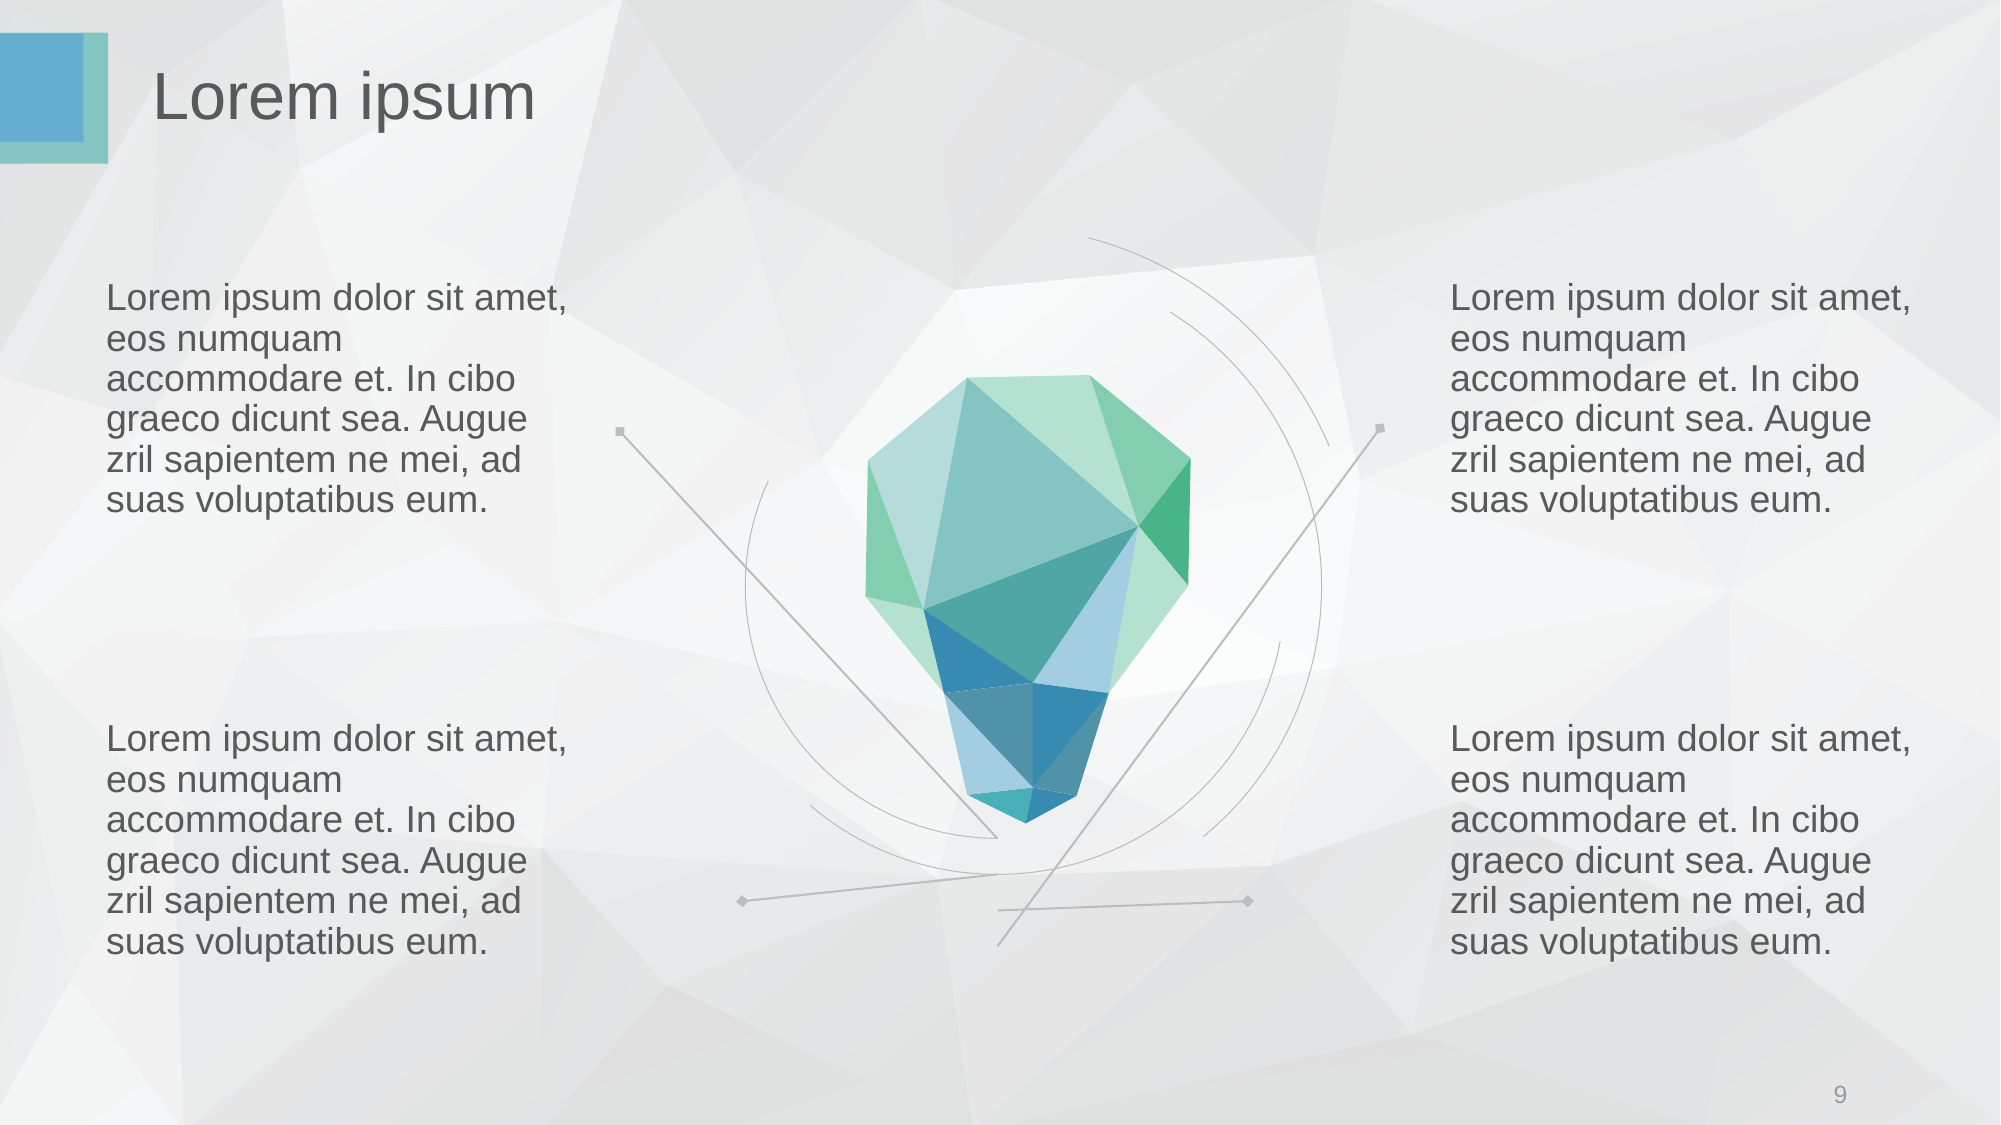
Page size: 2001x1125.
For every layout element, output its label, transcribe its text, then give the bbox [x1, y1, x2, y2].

list Lorem ipsum dolor sit amet, eos numquam accommodare et. In cibo graeco dicunt sea. Augue zril sapientem ne mei, ad suas voluptatibus eum. [1435, 712, 1931, 1028]
list Lorem ipsum dolor sit amet, eos numquam accommodare et. In cibo graeco dicunt sea. Augue zril sapientem ne mei, ad suas voluptatibus eum. [91, 270, 587, 586]
title Lorem ipsum [137, 59, 1863, 136]
picture [0, 0, 2000, 1125]
slide_number 9 [1412, 1063, 1863, 1124]
list Lorem ipsum dolor sit amet, eos numquam accommodare et. In cibo graeco dicunt sea. Augue zril sapientem ne mei, ad suas voluptatibus eum. [91, 712, 587, 1028]
list Lorem ipsum dolor sit amet, eos numquam accommodare et. In cibo graeco dicunt sea. Augue zril sapientem ne mei, ad suas voluptatibus eum. [1435, 270, 1931, 586]
